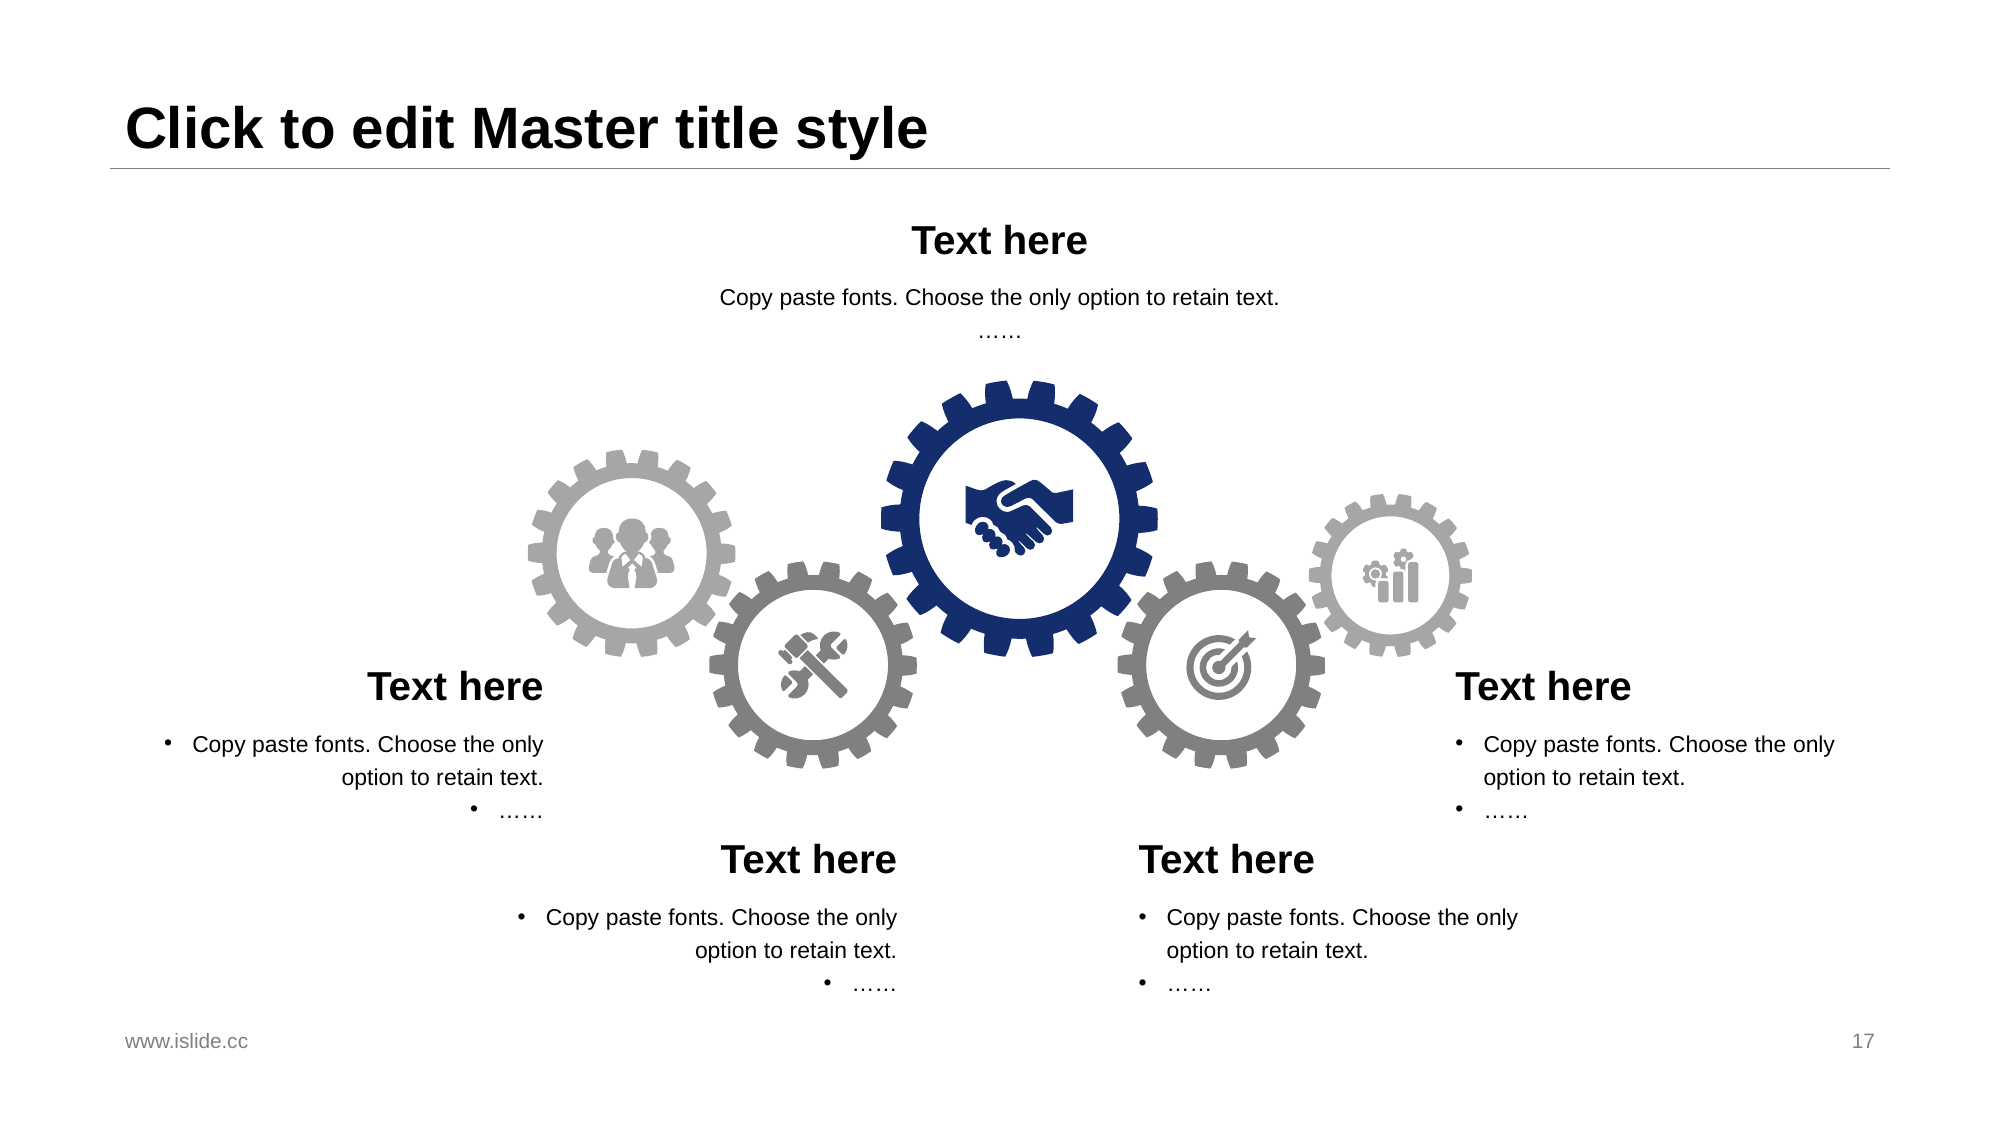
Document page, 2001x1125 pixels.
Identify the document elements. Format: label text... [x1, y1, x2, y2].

title Click to edit Master title style [109, 0, 1890, 169]
slide_number 17 [1412, 1023, 1890, 1058]
footer www.islide.cc [109, 1023, 790, 1058]
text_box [109, 206, 1890, 1009]
